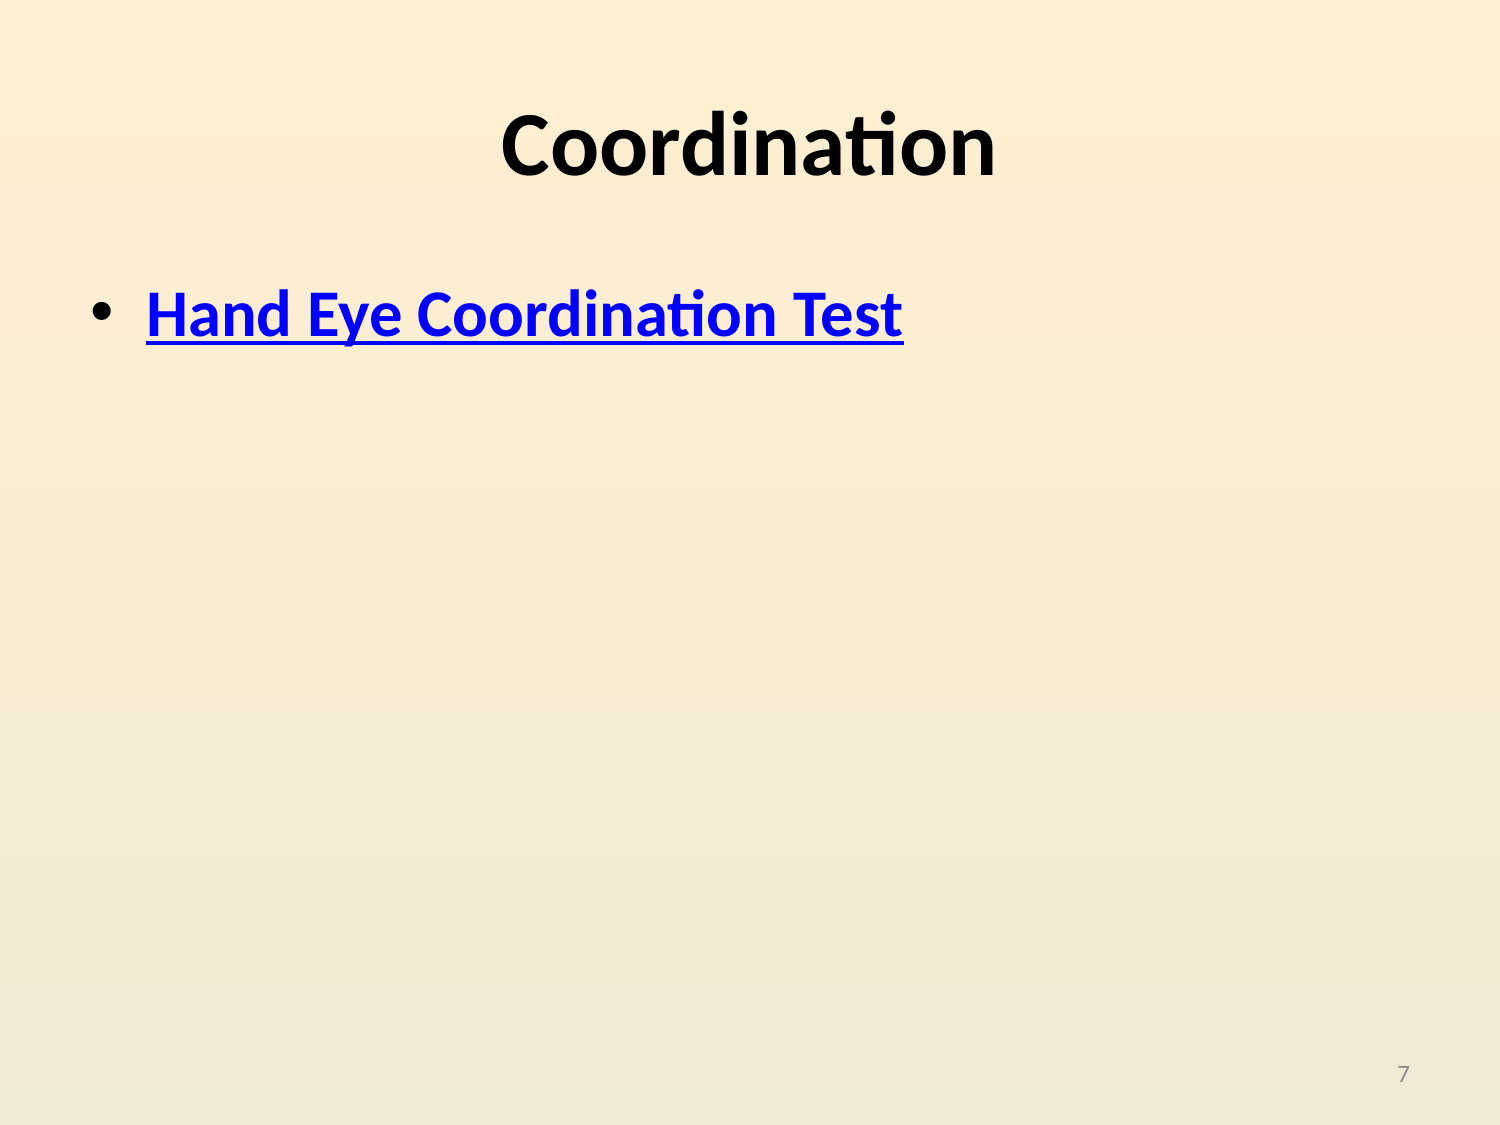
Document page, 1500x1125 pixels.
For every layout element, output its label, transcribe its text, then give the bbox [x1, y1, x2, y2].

list Hand Eye Coordination Test [75, 262, 1425, 1005]
title Coordination [75, 45, 1425, 233]
slide_number 7 [1074, 1042, 1425, 1103]
